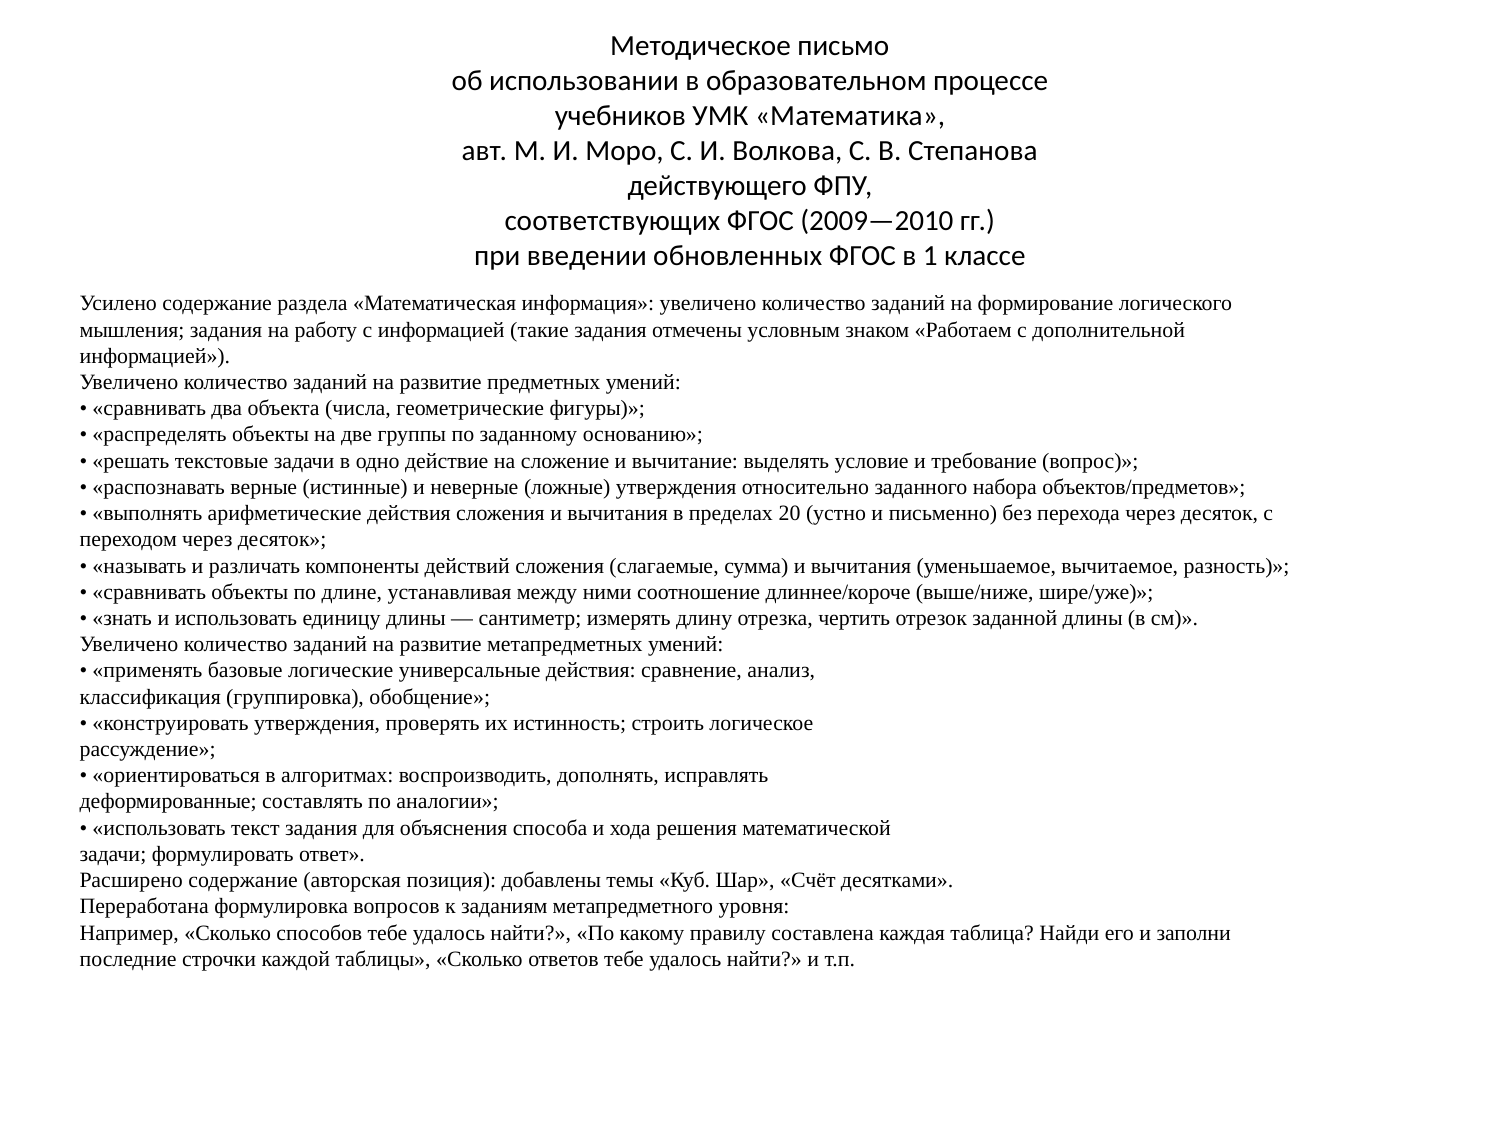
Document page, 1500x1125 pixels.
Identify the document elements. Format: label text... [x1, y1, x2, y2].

text_box Методическое письмо об использовании в образовательном процессе учебников УМК «Математика», авт. М. И. Моро, С. И. Волкова, С. В. Степанова действующего ФПУ, соответствующих ФГОС (2009—2010 гг.) при введении обновленных ФГОС в 1 классе [135, 19, 1365, 279]
text_box Усилено содержание раздела «Математическая информация»: увеличено количество заданий на формирование логического мышления; задания на работу с информацией (такие задания отмечены условным знаком «Работаем с дополнительной информацией»). Увеличено количество заданий на развитие предметных умений: • «сравнивать два объекта (числа, геометрические фигуры)»; • «распределять объекты на две группы по заданному основанию»; • «решать текстовые задачи в одно действие на сложение и вычитание: выделять условие и требование (вопрос)»; • «распознавать верные (истинные) и неверные (ложные) утверждения относительно заданного набора объектов/предметов»; • «выполнять арифметические действия сложения и вычитания в пределах 20 (устно и письменно) без перехода через десяток, с переходом через десяток»; • «называть и различать компоненты действий сложения (слагаемые, сумма) и вычитания (уменьшаемое, вычитаемое, разность)»; • «сравнивать объекты по длине, устанавливая между ними соотношение длиннее/короче (выше/ниже, шире/уже)»; • «знать и использовать единицу длины — сантиметр; измерять длину отрезка, чертить отрезок заданной длины (в см)». Увеличено количество заданий на развитие метапредметных умений: • «применять базовые логические универсальные действия: сравнение, анализ, классификация (группировка), обобщение»; • «конструировать утверждения, проверять их истинность; строить логическое рассуждение»; • «ориентироваться в алгоритмах: воспроизводить, дополнять, исправлять деформированные; составлять по аналогии»; • «использовать текст задания для объяснения способа и хода решения математической задачи; формулировать ответ». Расширено содержание (авторская позиция): добавлены темы «Куб. Шар», «Счёт десятками». Переработана формулировка вопросов к заданиям метапредметного уровня: Например, «Сколько способов тебе удалось найти?», «По какому правилу составлена каждая таблица? Найди его и заполни последние строчки каждой таблицы», «Сколько ответов тебе удалось найти?» и т.п. [64, 281, 1338, 979]
